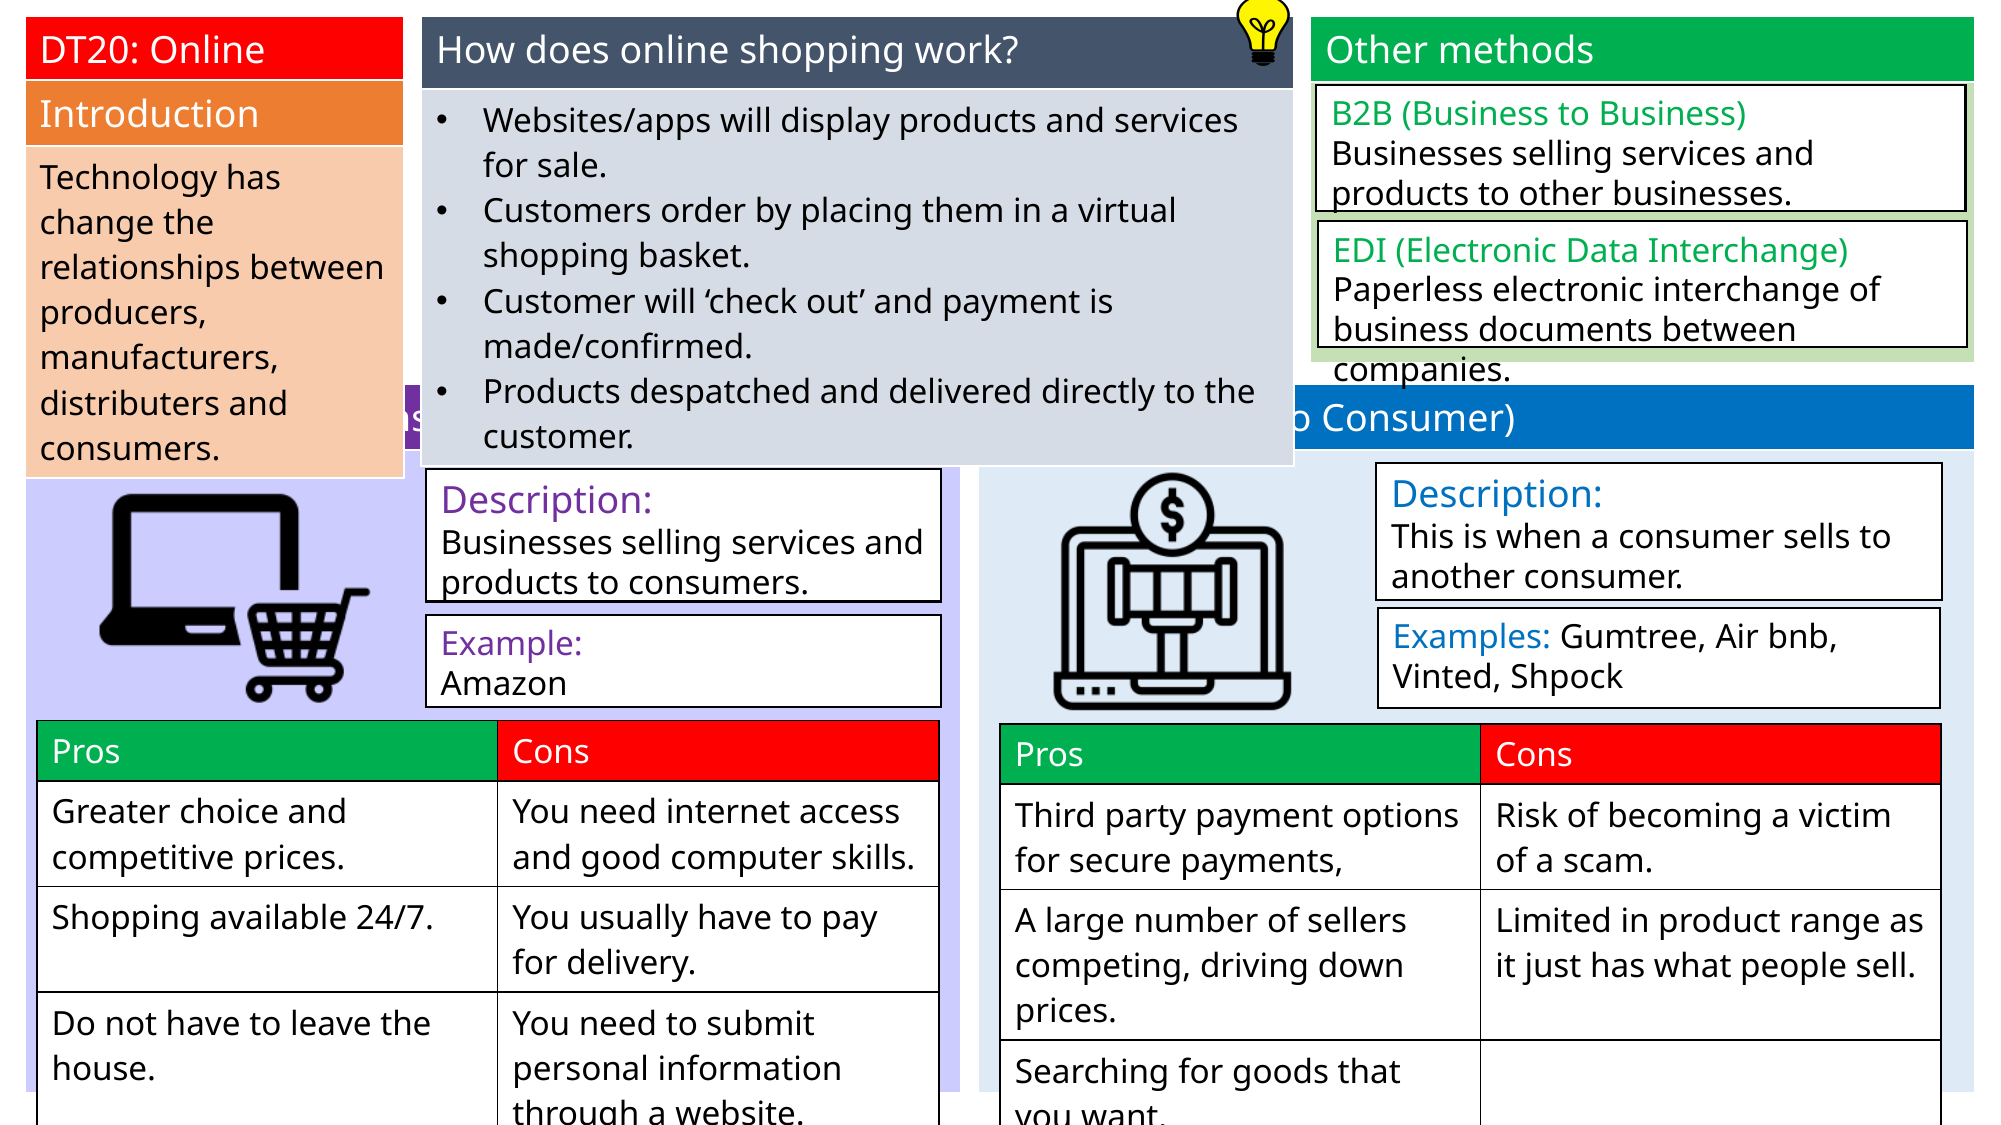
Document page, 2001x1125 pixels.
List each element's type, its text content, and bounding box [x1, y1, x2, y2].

table_header C2C (Consumer to Consumer) [1295, 385, 1974, 449]
picture [1211, 0, 1311, 67]
table_cell [1481, 1041, 1940, 1125]
table_header DT20: Online services [26, 17, 403, 79]
table_cell Greater choice and competitive prices. [38, 782, 497, 886]
table_header How does online shopping work? [422, 17, 1293, 88]
table_header Other methods [1311, 17, 1974, 81]
table_cell [1311, 83, 1974, 362]
text_box Description: Businesses selling services and products to consumers. [425, 468, 942, 603]
text_box EDI (Electronic Data Interchange) Paperless electronic interchange of business documents between companies. [1317, 220, 1968, 348]
table_cell Third party payment options for secure payments, [1001, 785, 1480, 889]
table_header Pros [38, 721, 497, 780]
table_cell Searching for goods that you want. [1001, 1041, 1480, 1125]
table_header Cons [1481, 725, 1940, 783]
text_box Example: Amazon [425, 614, 942, 708]
table_header Pros [1001, 725, 1480, 783]
table_header Introduction [26, 81, 403, 145]
table_cell [26, 479, 97, 1092]
table_cell Limited in product range as it just has what people sell. [1481, 890, 1940, 1039]
table_header Cons [498, 721, 938, 780]
table_cell You need internet access and good computer skills. [498, 782, 938, 886]
table_cell Risk of becoming a victim of a scam. [1481, 785, 1940, 889]
text_box Description: This is when a consumer sells to another consumer. [1375, 462, 1943, 601]
table_cell Shopping available 24/7. [38, 887, 497, 991]
text_box Examples: Gumtree, Air bnb, Vinted, Shpock [1377, 607, 1941, 709]
table_cell Technology has change the relationships between producers, manufacturers, distributers and consumers. [26, 147, 403, 477]
text_box B2B (Business to Business) Businesses selling services and products to other businesses. [1315, 84, 1967, 212]
table_cell A large number of sellers competing, driving down prices. [1001, 890, 1480, 1039]
table_cell [979, 451, 1974, 1092]
table_cell Websites/apps will display products and services for sale. Customers order by placing them in a virtual shopping basket. Customer will ‘check out’ and payment is made/confirmed. Products despatched and delivered directly to the customer. [422, 90, 1293, 465]
table_cell Do not have to leave the house. [38, 993, 497, 1125]
table_cell You usually have to pay for delivery. [498, 887, 938, 991]
table_header B2C (Business to Consumer) [405, 385, 420, 449]
table_cell [373, 451, 960, 1092]
picture [97, 461, 373, 736]
table_cell You need to submit personal information through a website. [498, 993, 938, 1125]
picture [1050, 469, 1295, 714]
